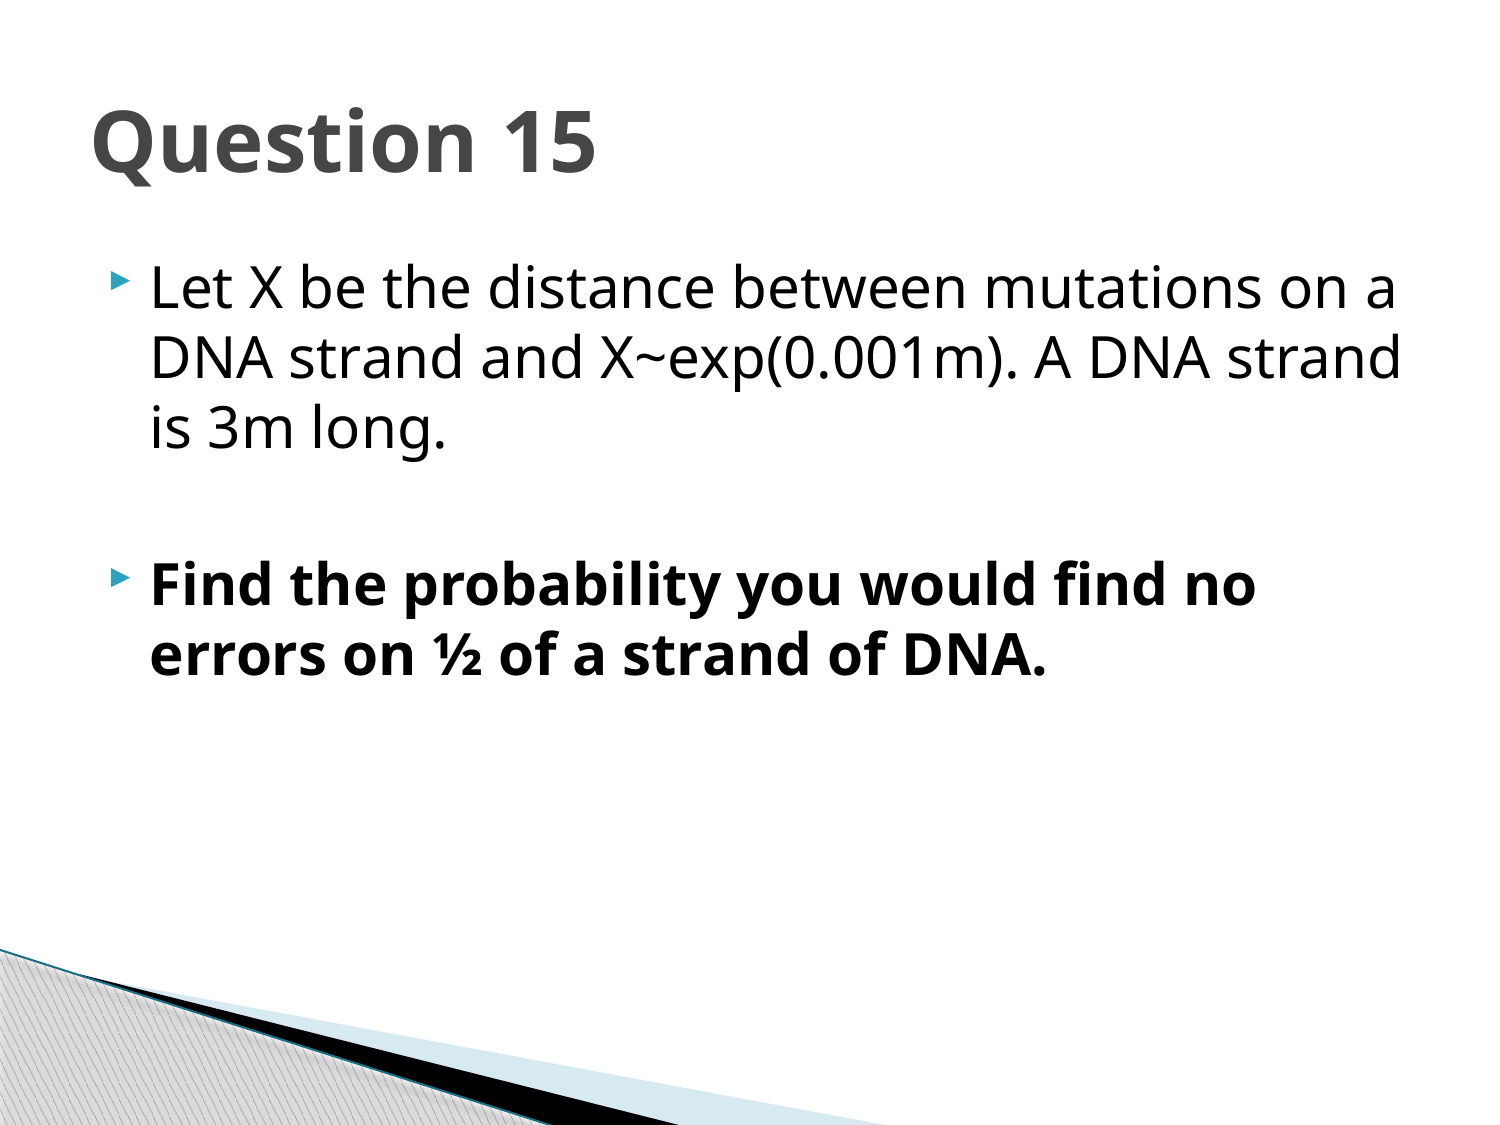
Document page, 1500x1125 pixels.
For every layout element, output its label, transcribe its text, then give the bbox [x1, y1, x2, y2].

title Question 15 [75, 45, 1425, 233]
list Let X be the distance between mutations on a DNA strand and X~exp(0.001m). A DNA strand is 3m long. Find the probability you would find no errors on ½ of a strand of DNA. [75, 243, 1425, 986]
